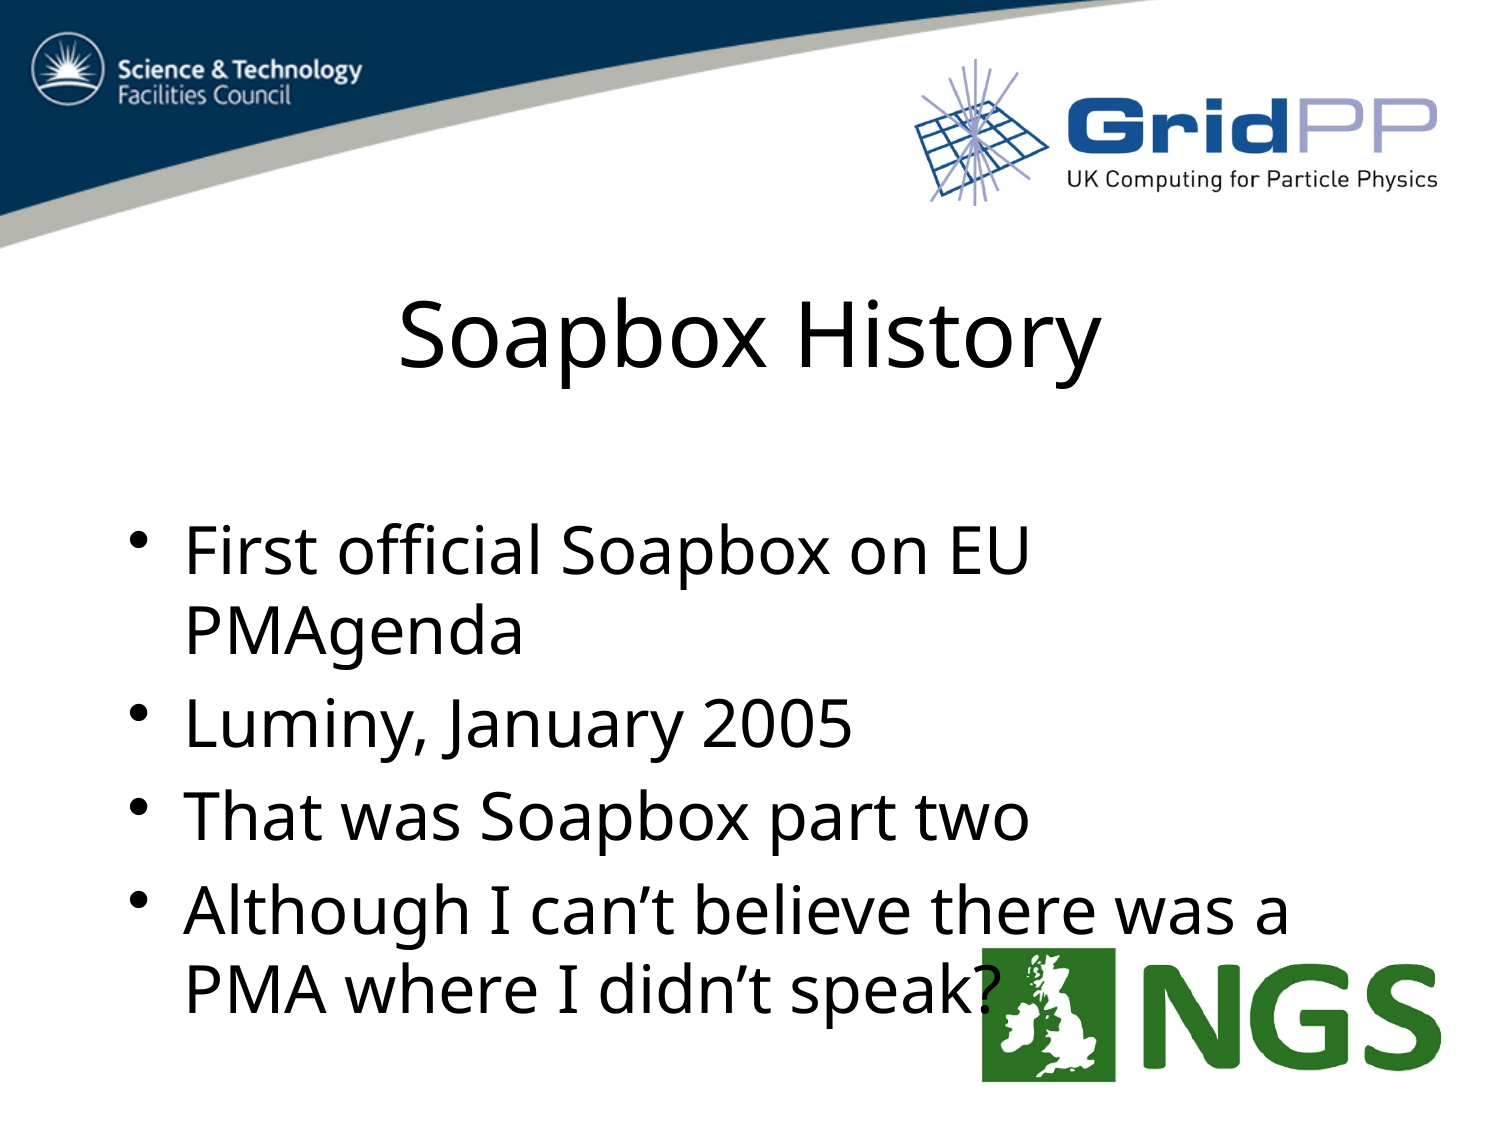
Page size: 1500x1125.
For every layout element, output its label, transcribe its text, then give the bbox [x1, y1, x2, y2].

title Soapbox History [112, 237, 1388, 426]
list First official Soapbox on EU PMAgenda Luminy, January 2005 That was Soapbox part two Although I can’t believe there was a PMA where I didn’t speak? [112, 499, 1388, 1001]
picture [0, 0, 1437, 249]
picture [972, 940, 1448, 1090]
